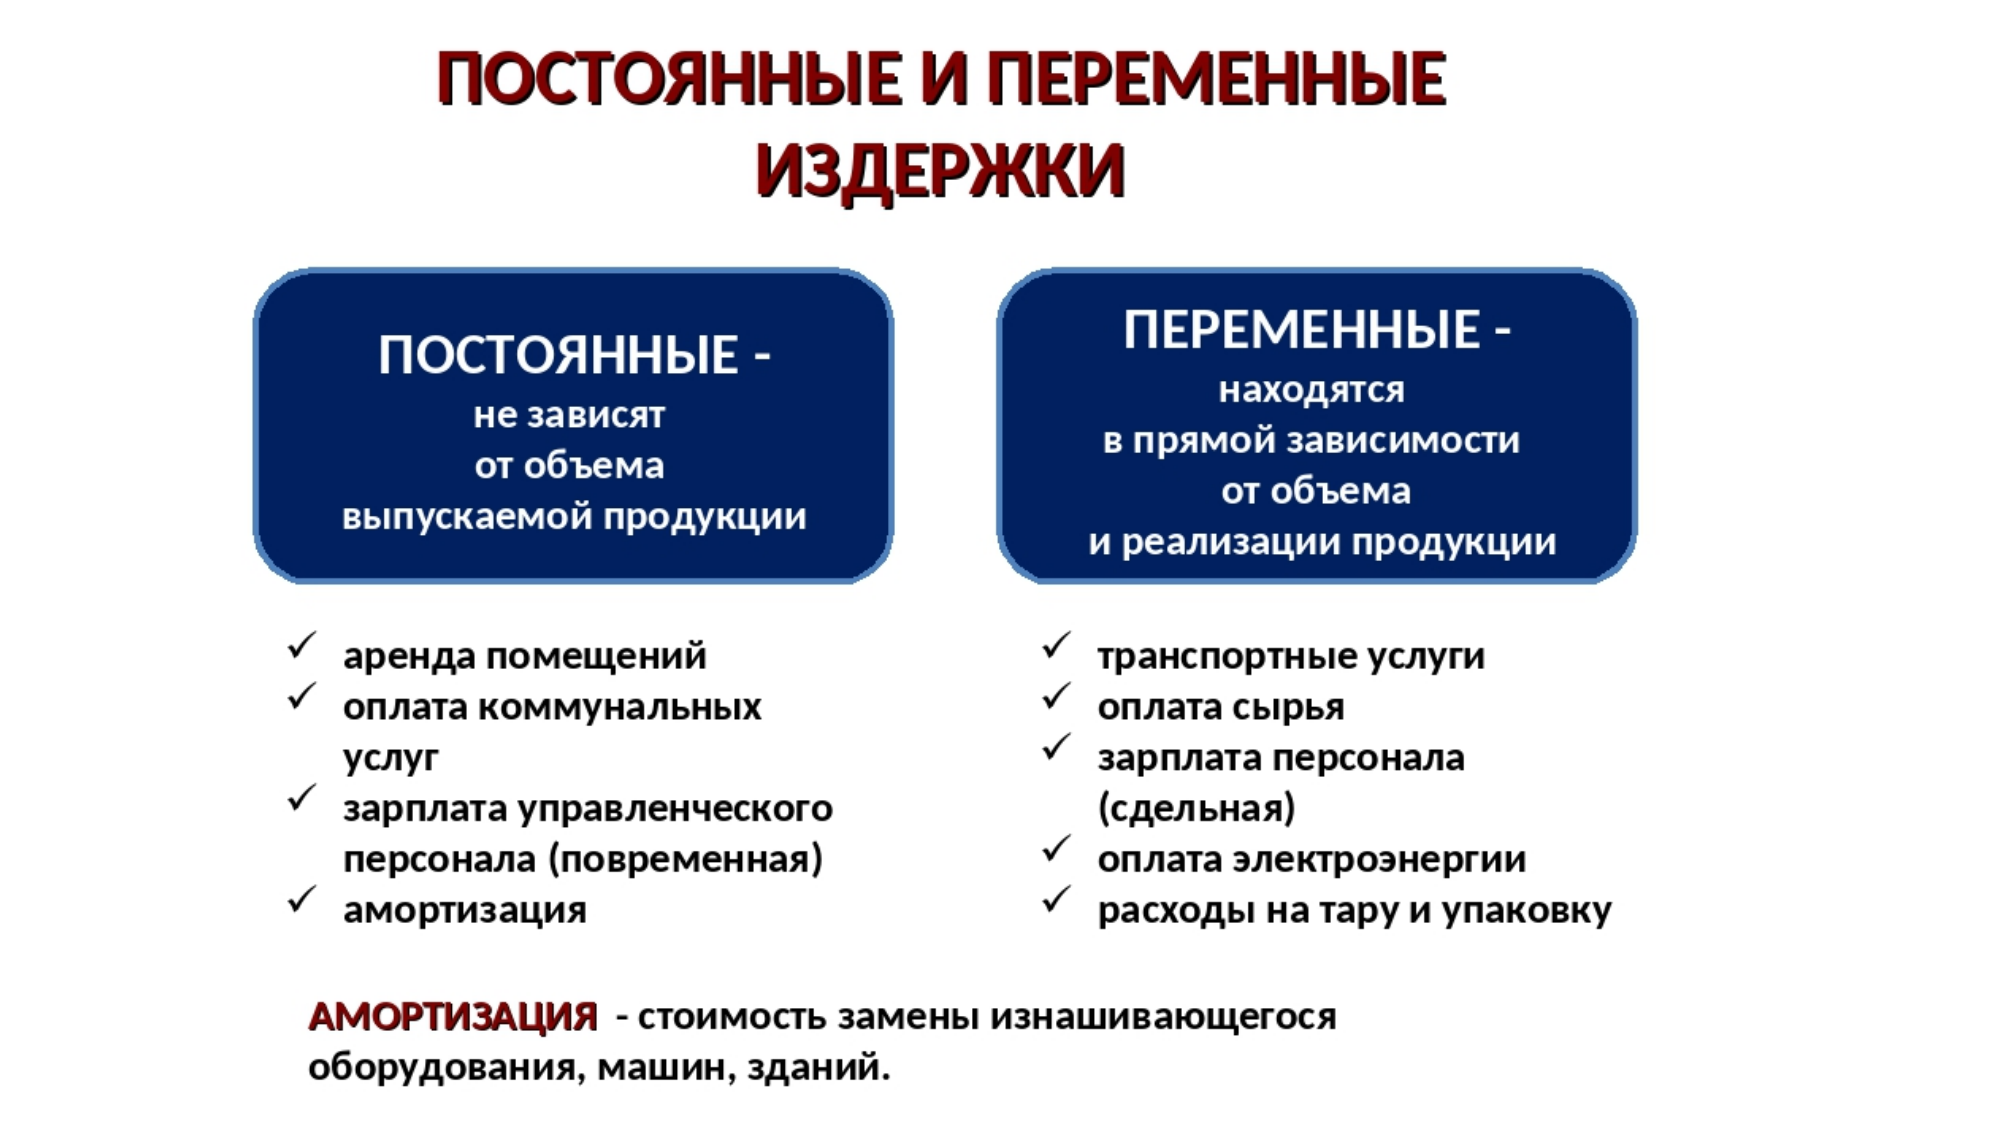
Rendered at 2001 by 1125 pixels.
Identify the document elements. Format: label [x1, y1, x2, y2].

list [191, 0, 1713, 1125]
